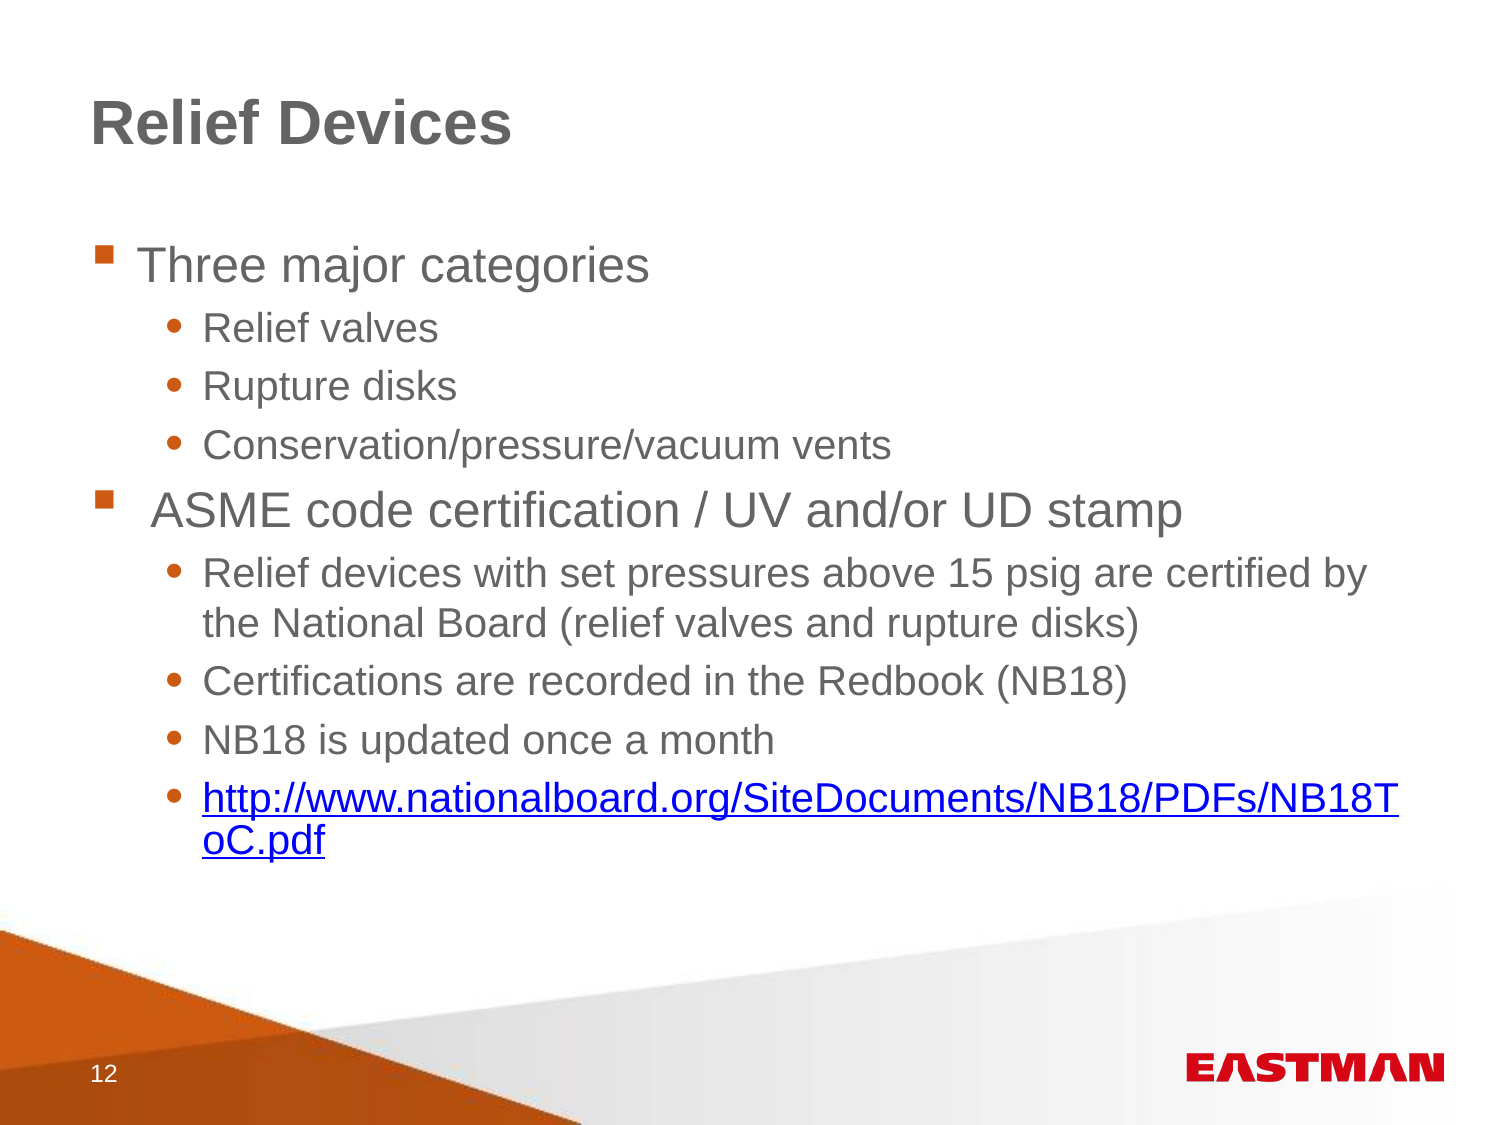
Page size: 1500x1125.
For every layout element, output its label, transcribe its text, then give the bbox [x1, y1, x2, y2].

list Three major categories Relief valves Rupture disks Conservation/pressure/vacuum vents ASME code certification / UV and/or UD stamp Relief devices with set pressures above 15 psig are certified by the National Board (relief valves and rupture disks) Certifications are recorded in the Redbook (NB18) NB18 is updated once a month http://www.nationalboard.org/SiteDocuments/NB18/PDFs/NB18ToC.pdf [75, 224, 1425, 1005]
picture [0, 859, 1500, 1125]
title Relief Devices [75, 75, 1425, 224]
slide_number 12 [75, 1042, 150, 1103]
